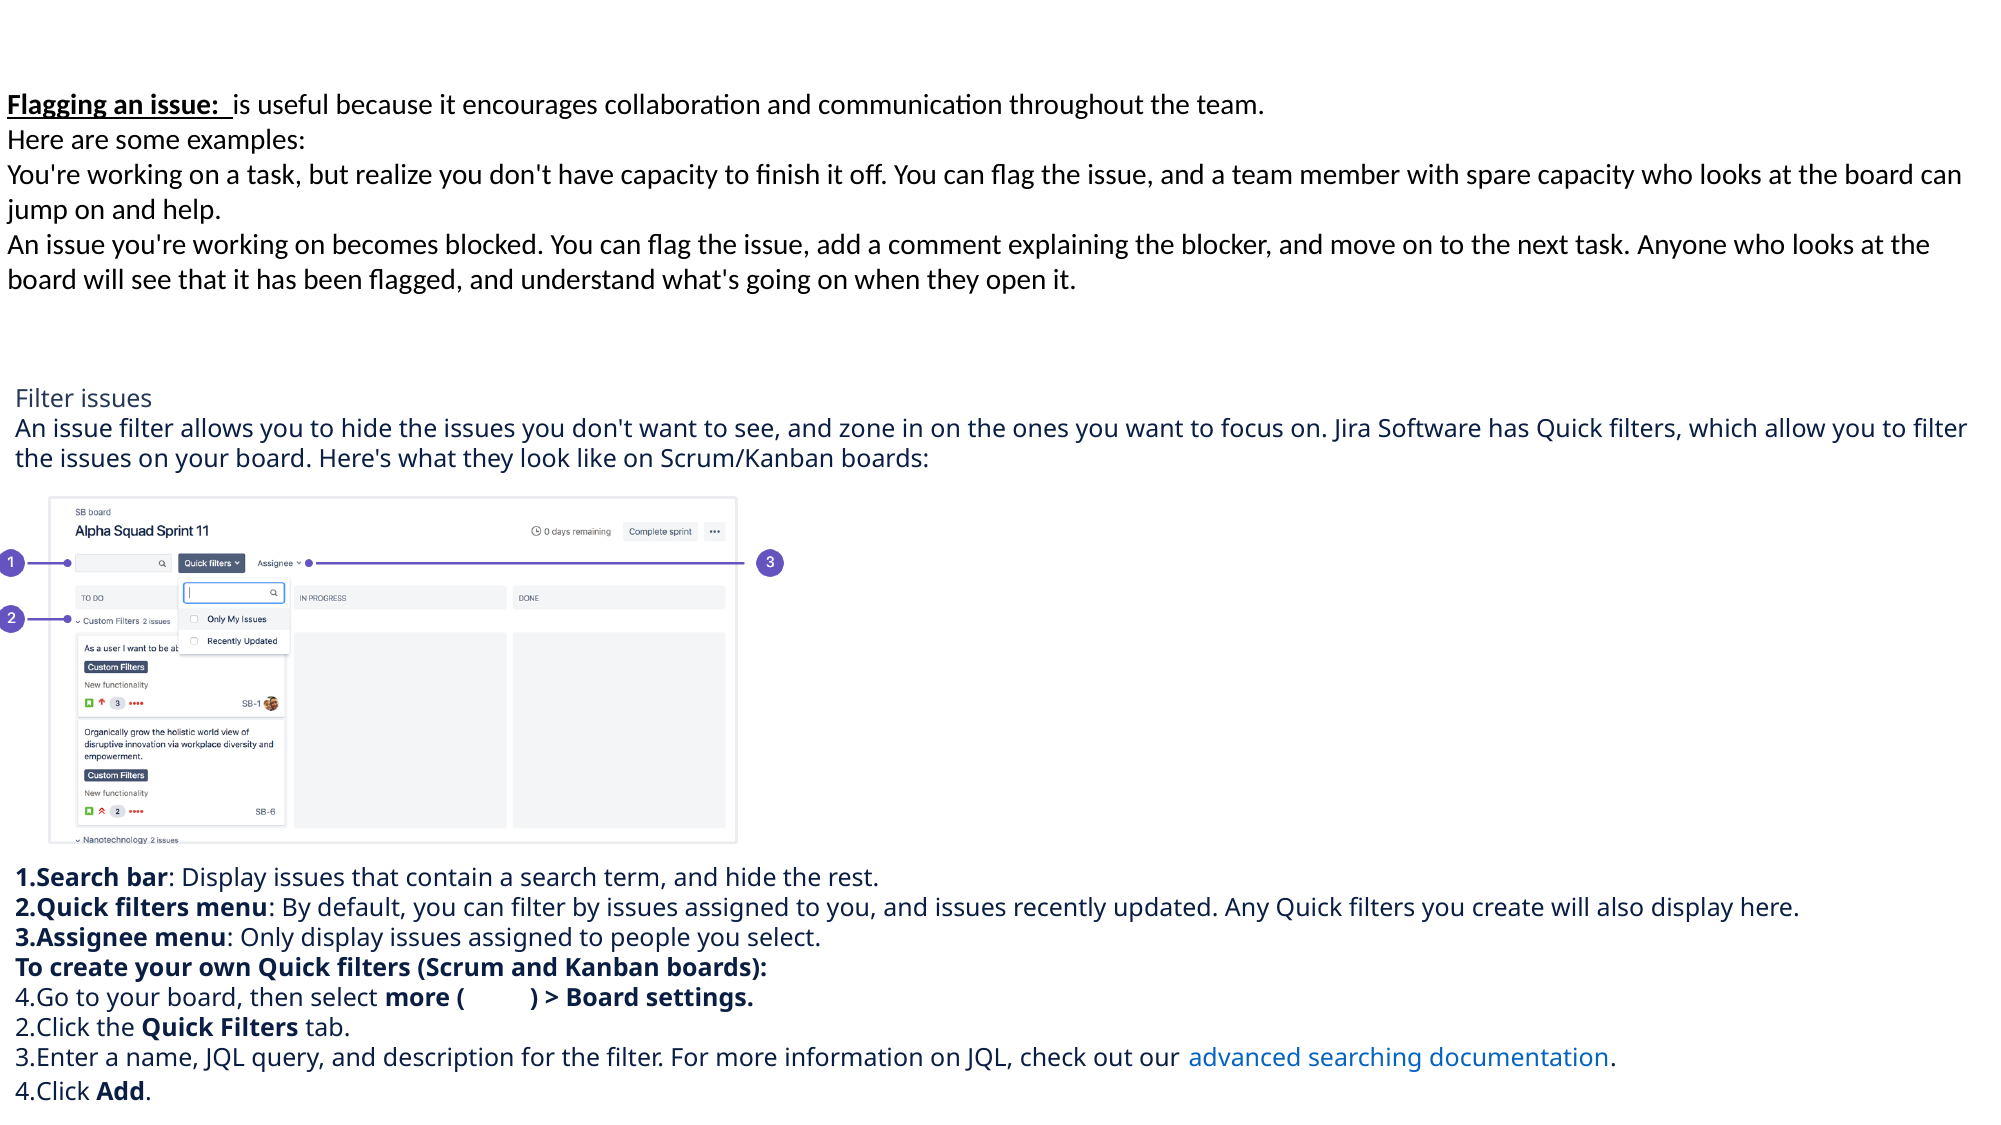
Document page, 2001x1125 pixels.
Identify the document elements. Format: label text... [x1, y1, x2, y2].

picture [0, 493, 787, 846]
text_box Filter issues An issue filter allows you to hide the issues you don't want to see, and zone in on the ones you want to focus on. Jira Software has Quick filters, which allow you to filter the issues on your board. Here's what they look like on Scrum/Kanban boards: Search bar: Display issues that contain a search term, and hide the rest. Quick filters menu: By default, you can filter by issues assigned to you, and issues recently updated. Any Quick filters you create will also display here. Assignee menu: Only display issues assigned to people you select. To create your own Quick filters (Scrum and Kanban boards): Go to your board, then select more ( ) > Board settings. Click the Quick Filters tab. Enter a name, JQL query, and description for the filter. For more information on JQL, check out our advanced searching documentation. Click Add. [15, 382, 2000, 1125]
text_box Flagging an issue: is useful because it encourages collaboration and communication throughout the team. Here are some examples: You're working on a task, but realize you don't have capacity to finish it off. You can flag the issue, and a team member with spare capacity who looks at the board can jump on and help. An issue you're working on becomes blocked. You can flag the issue, add a comment explaining the blocker, and move on to the next task. Anyone who looks at the board will see that it has been flagged, and understand what's going on when they open it. [0, 78, 2000, 303]
